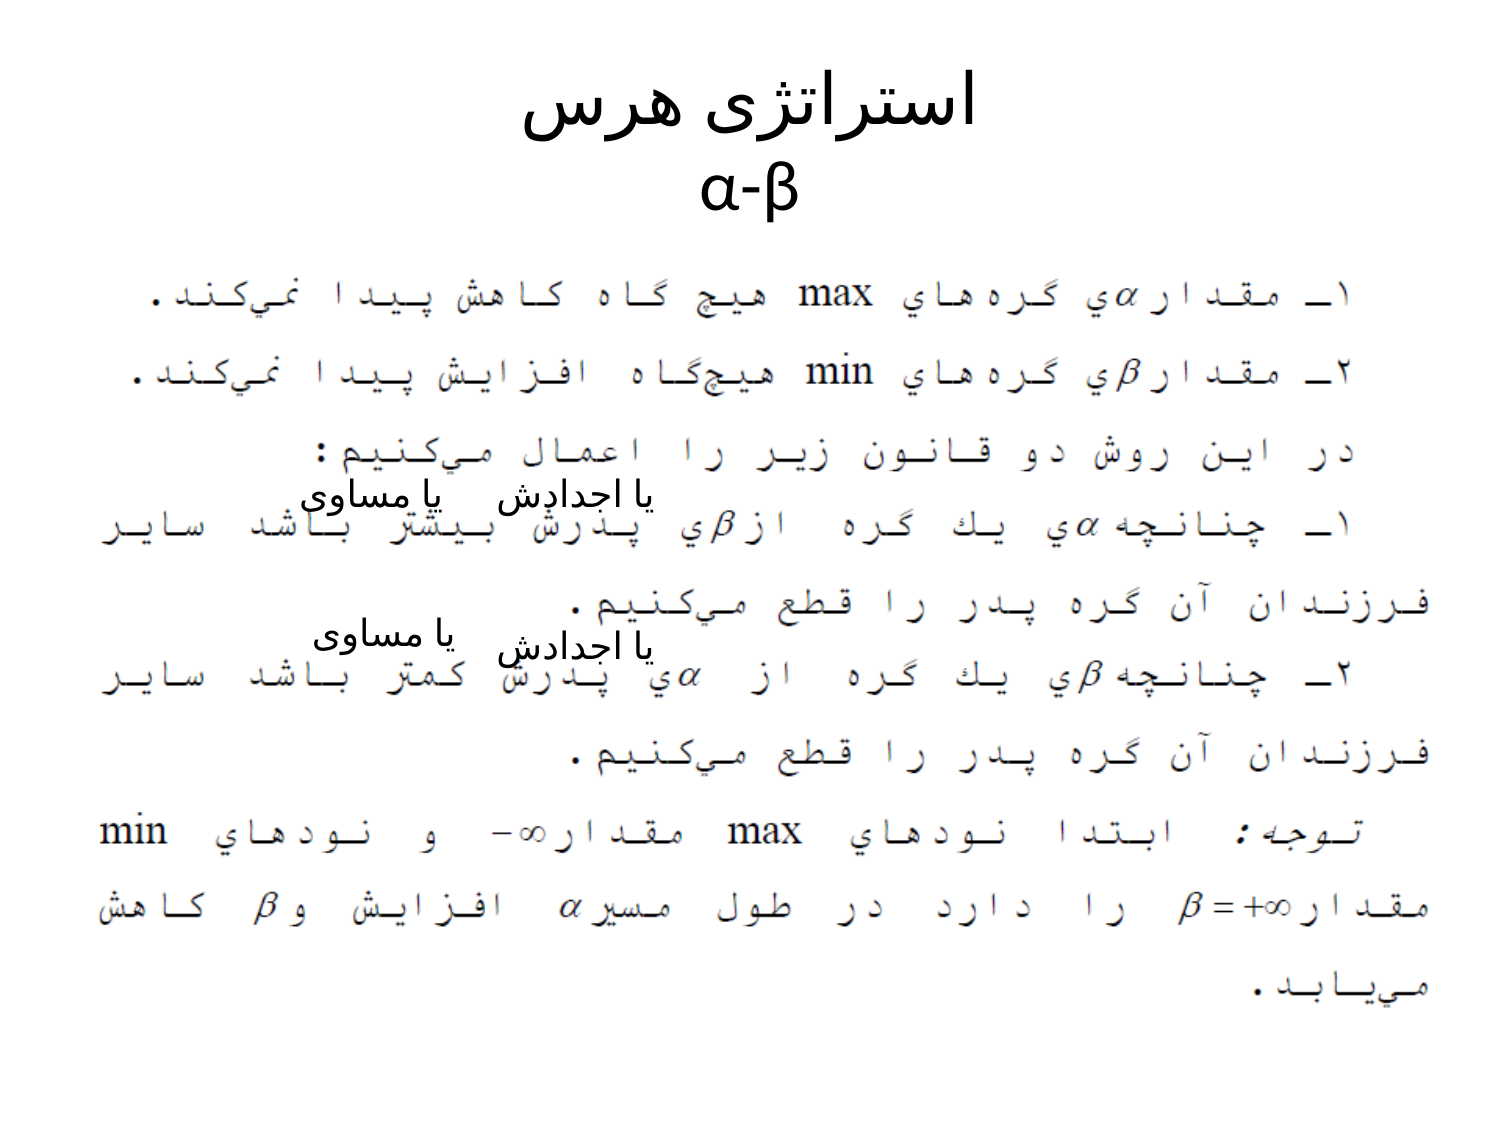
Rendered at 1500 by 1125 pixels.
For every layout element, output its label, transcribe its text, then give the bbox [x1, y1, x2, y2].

title استراتژی هرس α-β [75, 45, 1425, 233]
picture [66, 262, 1434, 1059]
